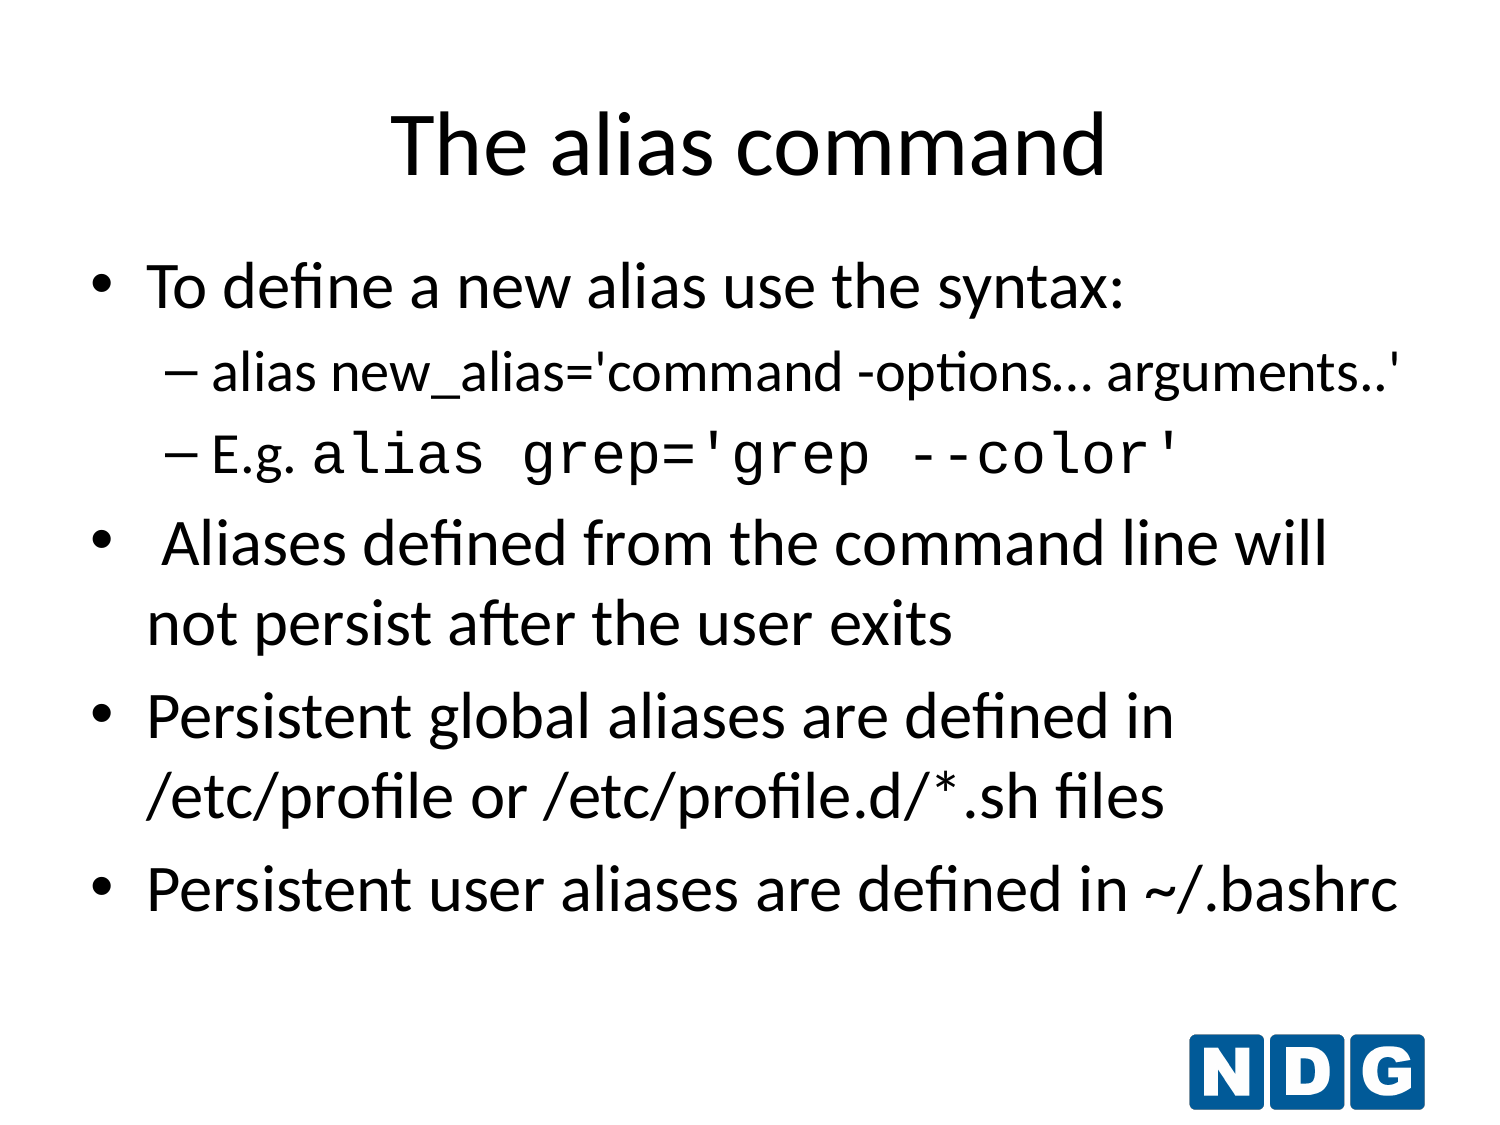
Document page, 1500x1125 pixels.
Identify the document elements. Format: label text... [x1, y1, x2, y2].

list To define a new alias use the syntax: alias new_alias='command -options… arguments..' E.g. alias grep='grep --color' Aliases defined from the command line will not persist after the user exits Persistent global aliases are defined in /etc/profile or /etc/profile.d/*.sh files Persistent user aliases are defined in ~/.bashrc [74, 234, 1426, 978]
title The alias command [74, 44, 1426, 233]
picture [1189, 1034, 1425, 1110]
